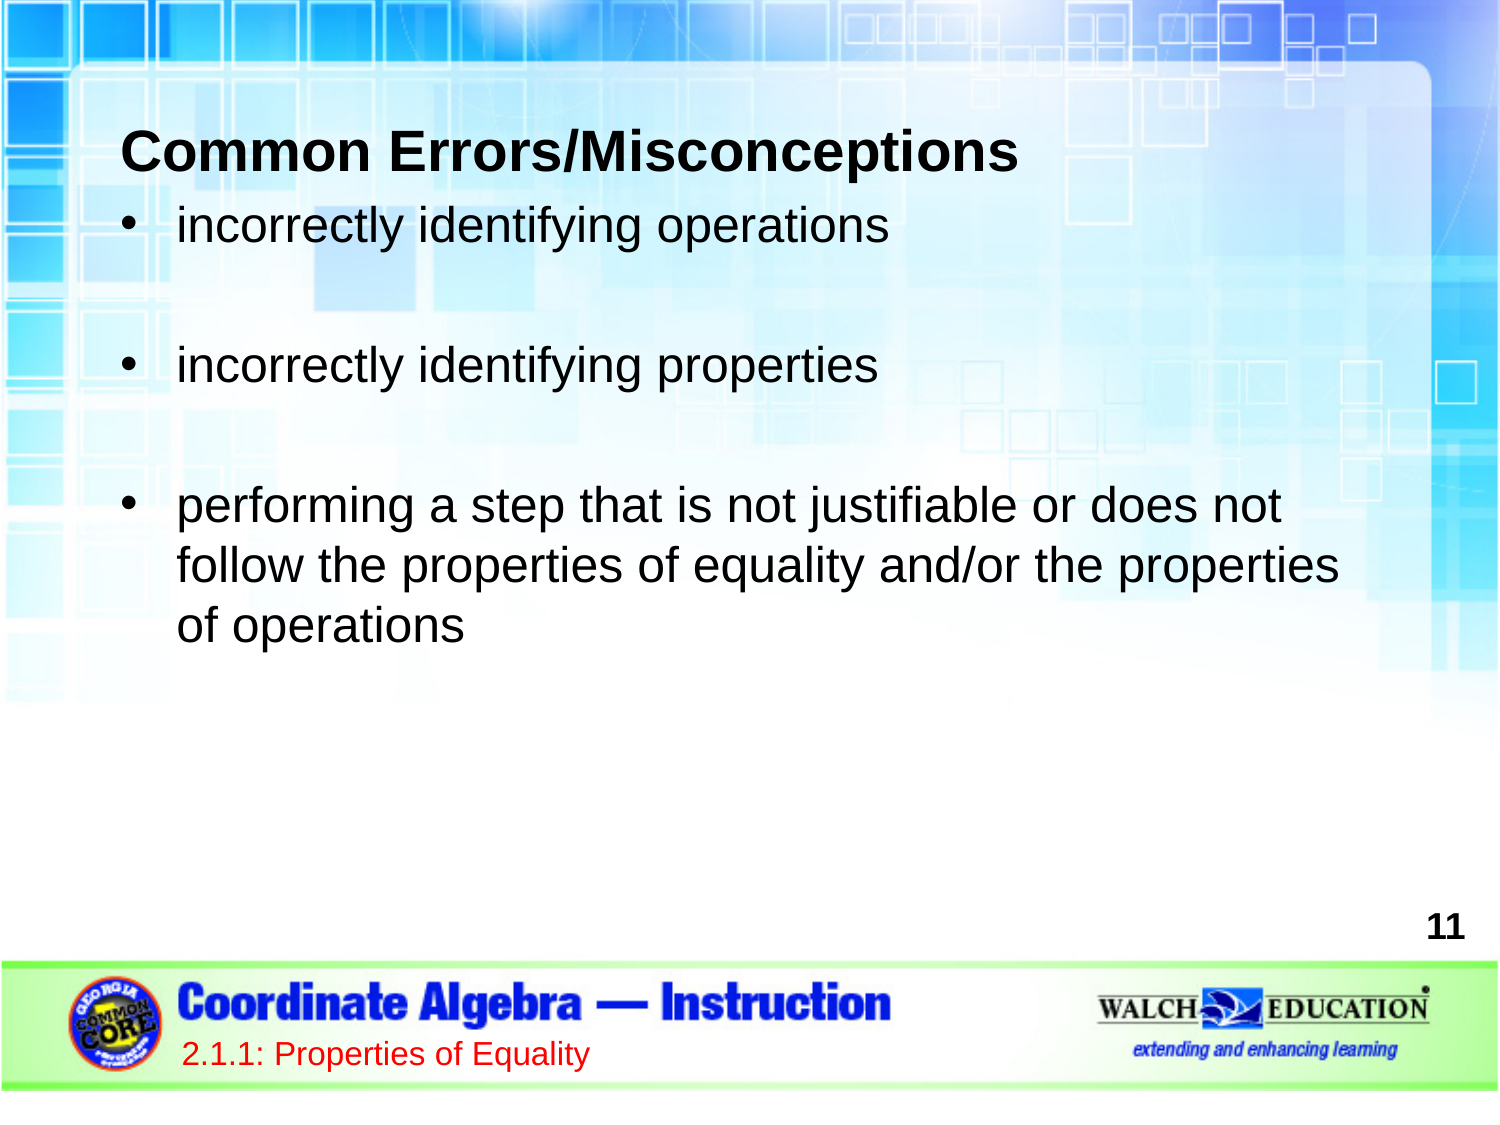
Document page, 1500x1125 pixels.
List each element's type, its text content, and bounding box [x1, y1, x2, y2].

subtitle Common Errors/Misconceptions incorrectly identifying operations incorrectly identifying properties performing a step that is not justifiable or does not follow the properties of equality and/or the properties of operations [105, 105, 1394, 925]
slide_number 11 [1361, 901, 1481, 949]
picture [1, 0, 1500, 1091]
list 2.1.1: Properties of Equality [166, 1024, 1074, 1068]
